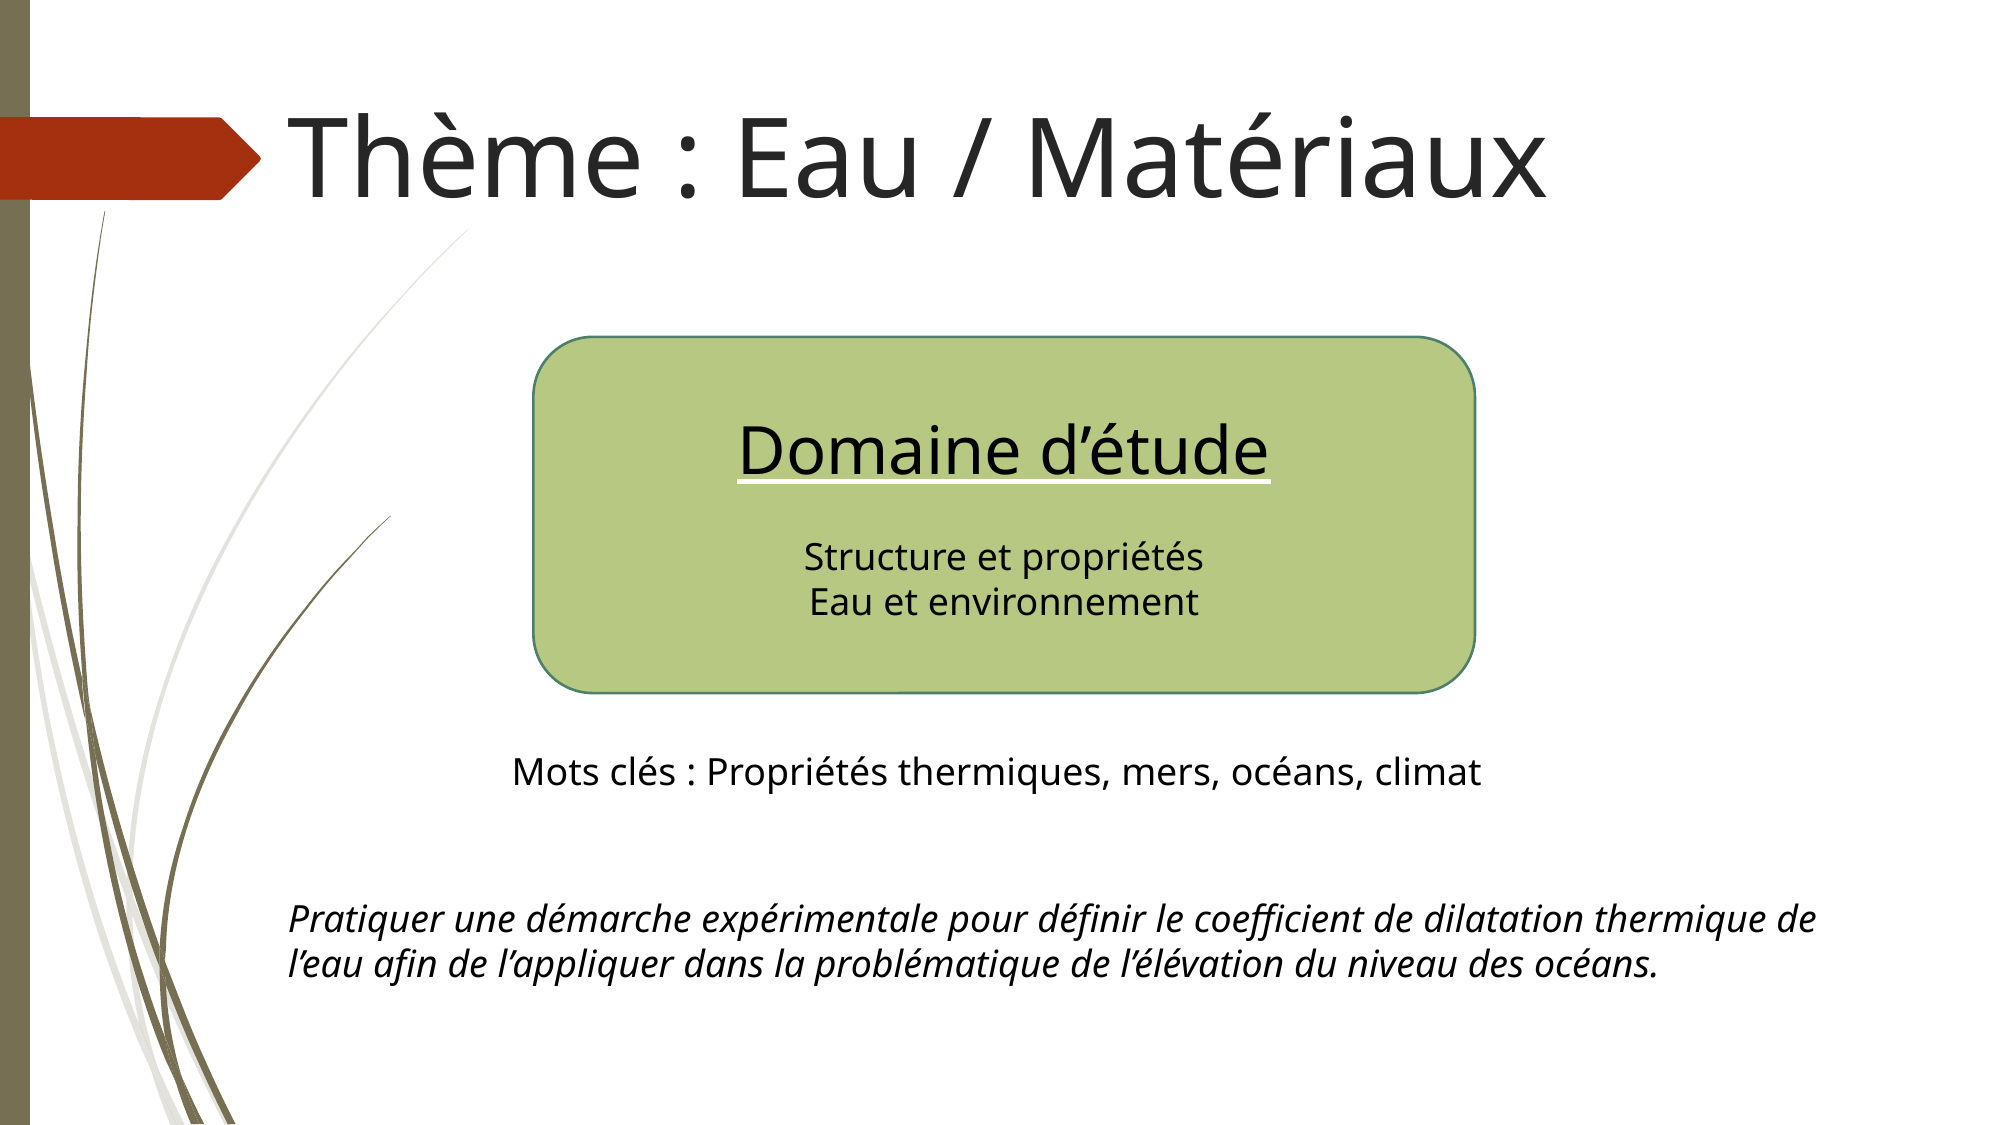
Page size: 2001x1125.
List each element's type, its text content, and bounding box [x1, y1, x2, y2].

text_box Domaine d’étude Structure et propriétés Eau et environnement [533, 336, 1476, 694]
text_box Mots clés : Propriétés thermiques, mers, océans, climat [496, 740, 1603, 801]
text_box Thème : Eau / Matériaux [273, 79, 1735, 290]
text_box Pratiquer une démarche expérimentale pour définir le coefficient de dilatation thermique de l’eau afin de l’appliquer dans la problématique de l’élévation du niveau des océans. [273, 887, 1860, 1038]
